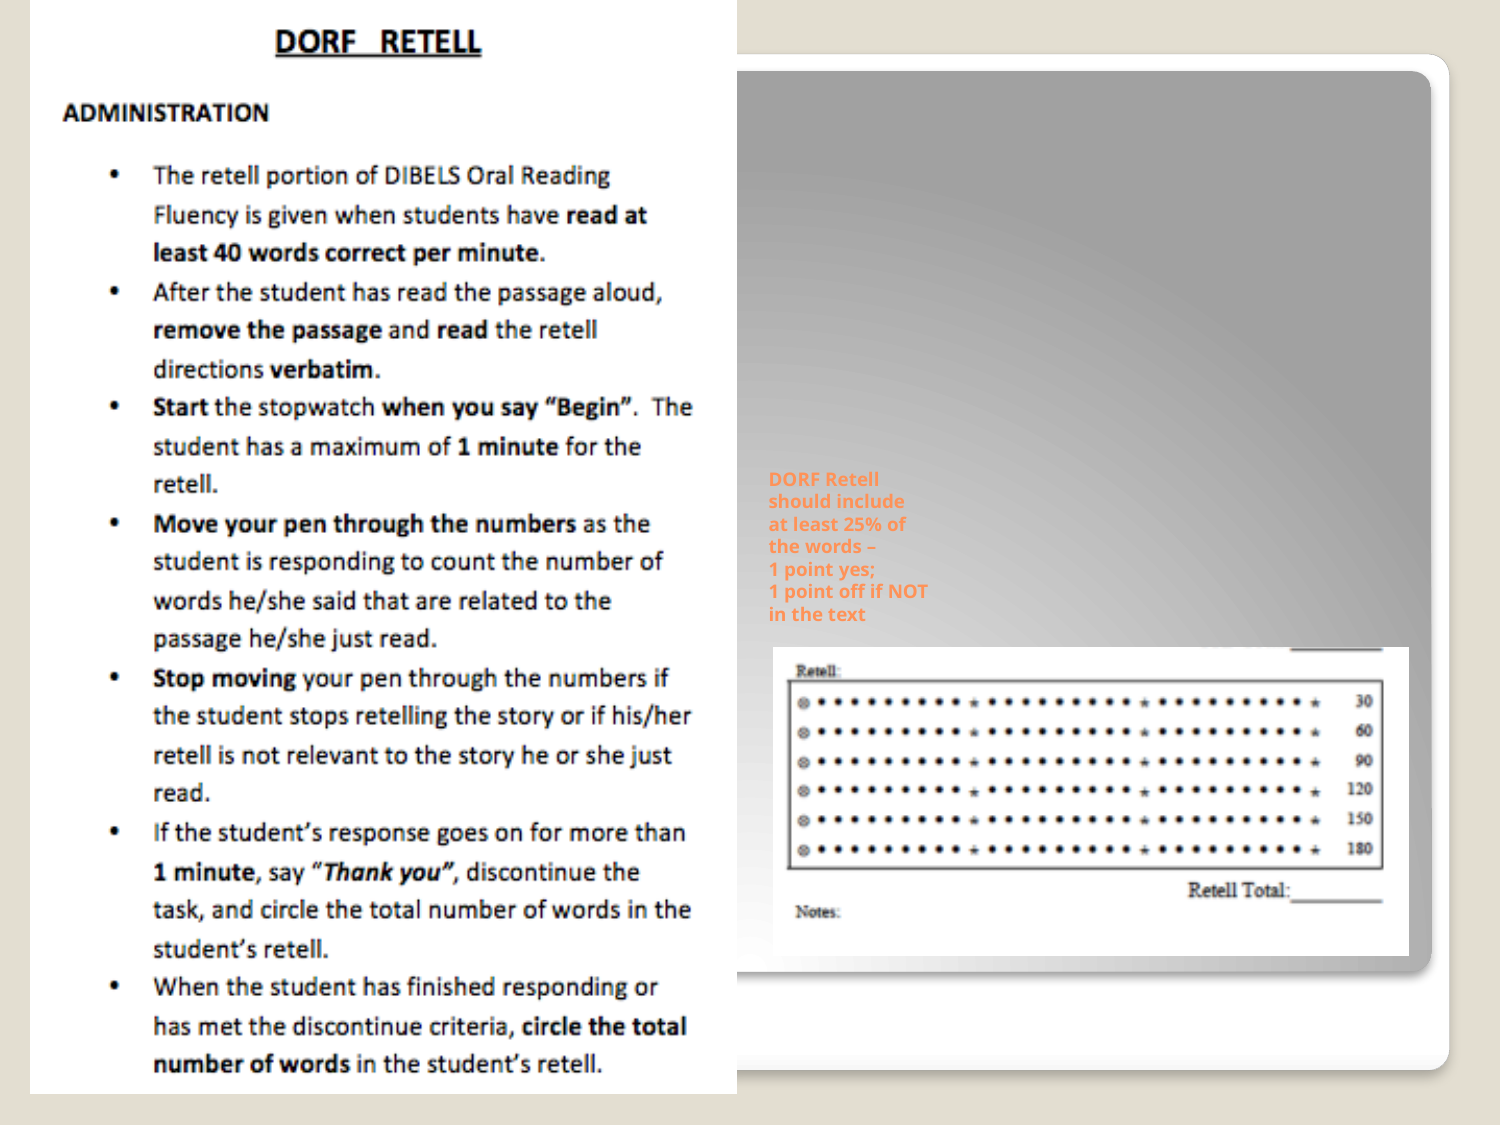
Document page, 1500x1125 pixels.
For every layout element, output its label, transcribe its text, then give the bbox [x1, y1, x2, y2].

picture [29, 0, 737, 1094]
picture [772, 647, 1409, 956]
title DORF Retell should include at least 25% of the words – 1 point yes; 1 point off if NOT in the text [753, 459, 1500, 633]
